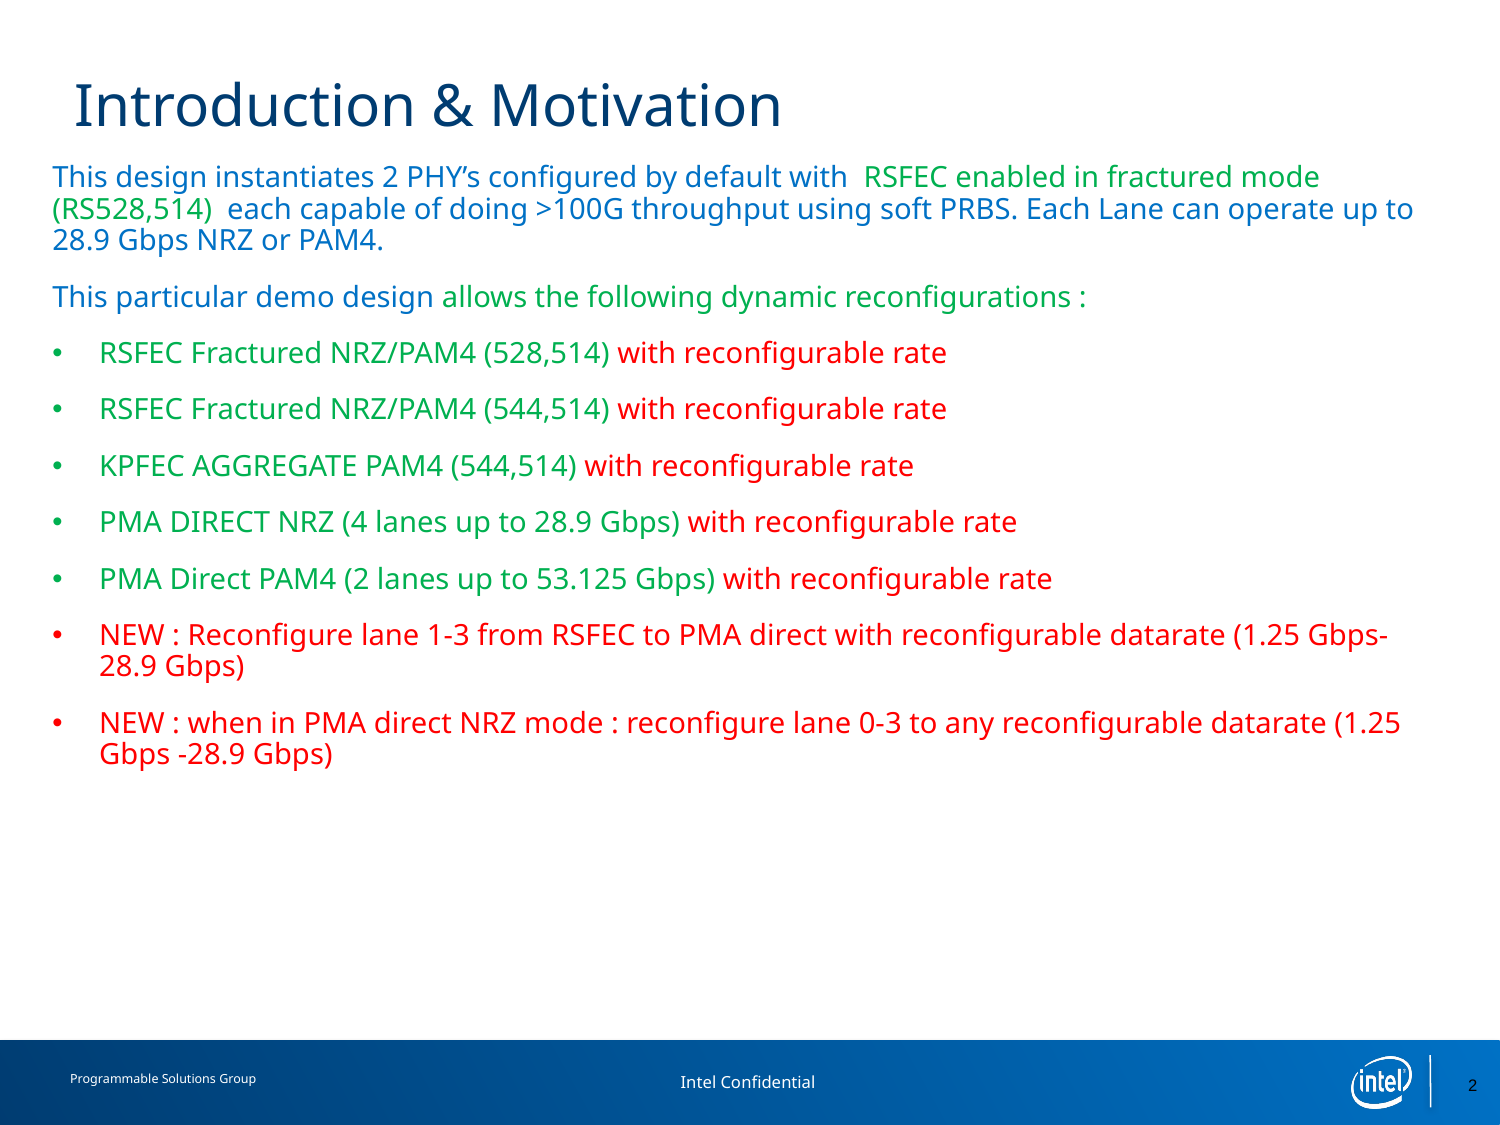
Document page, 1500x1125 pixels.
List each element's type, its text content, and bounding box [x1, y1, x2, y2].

list This design instantiates 2 PHY’s configured by default with RSFEC enabled in fractured mode (RS528,514) each capable of doing >100G throughput using soft PRBS. Each Lane can operate up to 28.9 Gbps NRZ or PAM4. This particular demo design allows the following dynamic reconfigurations : RSFEC Fractured NRZ/PAM4 (528,514) with reconfigurable rate RSFEC Fractured NRZ/PAM4 (544,514) with reconfigurable rate KPFEC AGGREGATE PAM4 (544,514) with reconfigurable rate PMA DIRECT NRZ (4 lanes up to 28.9 Gbps) with reconfigurable rate PMA Direct PAM4 (2 lanes up to 53.125 Gbps) with reconfigurable rate NEW : Reconfigure lane 1-3 from RSFEC to PMA direct with reconfigurable datarate (1.25 Gbps-28.9 Gbps) NEW : when in PMA direct NRZ mode : reconfigure lane 0-3 to any reconfigurable datarate (1.25 Gbps -28.9 Gbps) [52, 162, 1448, 988]
title Introduction & Motivation [74, 67, 1425, 162]
slide_number 2 [1127, 1055, 1478, 1116]
